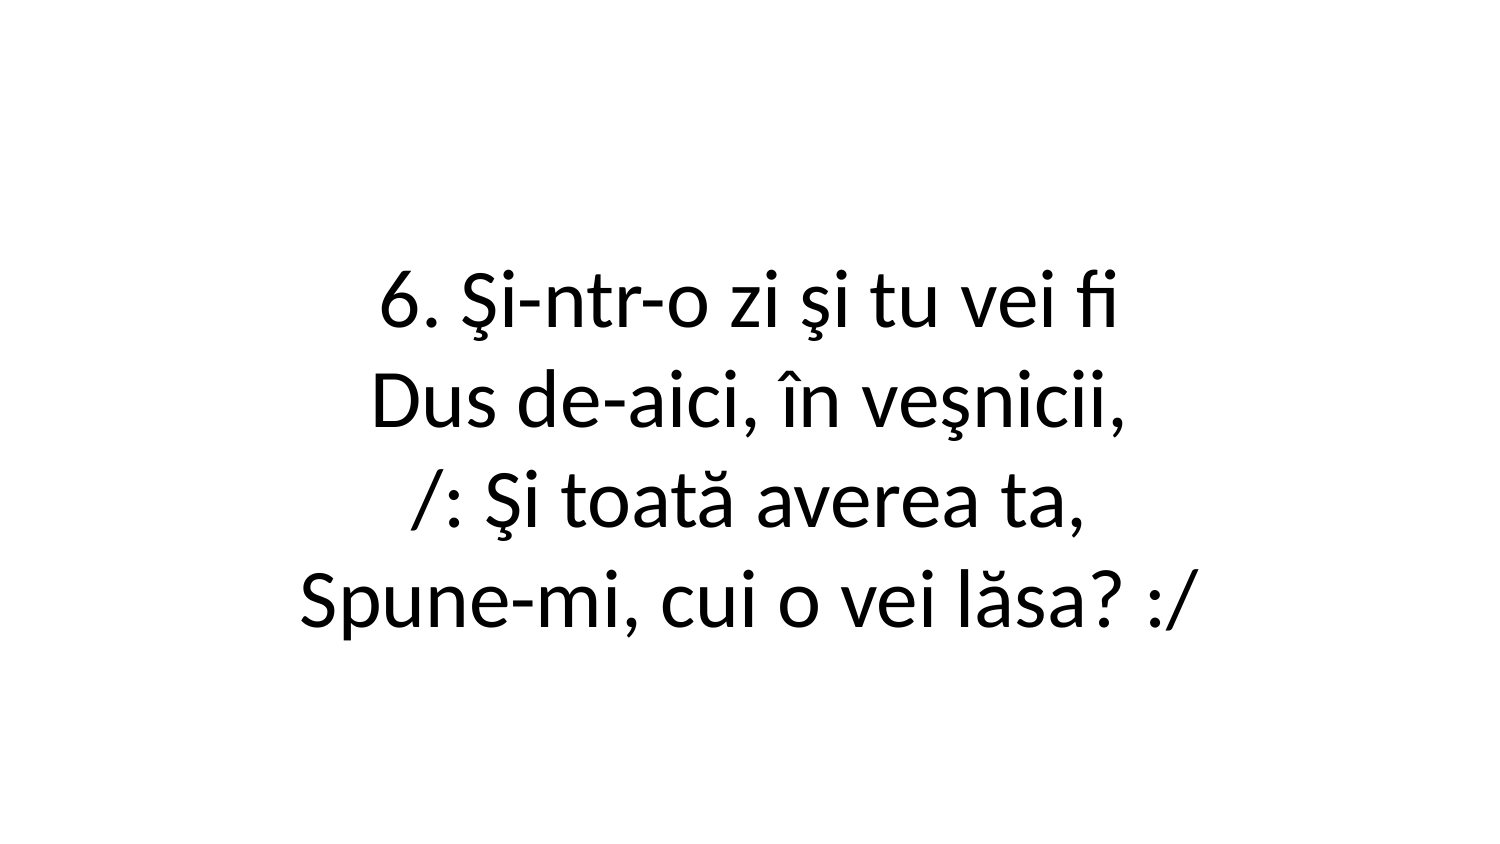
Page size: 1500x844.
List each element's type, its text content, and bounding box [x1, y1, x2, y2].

text_box 6. Şi-ntr-o zi şi tu vei fi Dus de-aici, în veşnicii, /: Şi toată averea ta, Spune-mi, cui o vei lăsa? :/ [284, 192, 1215, 652]
